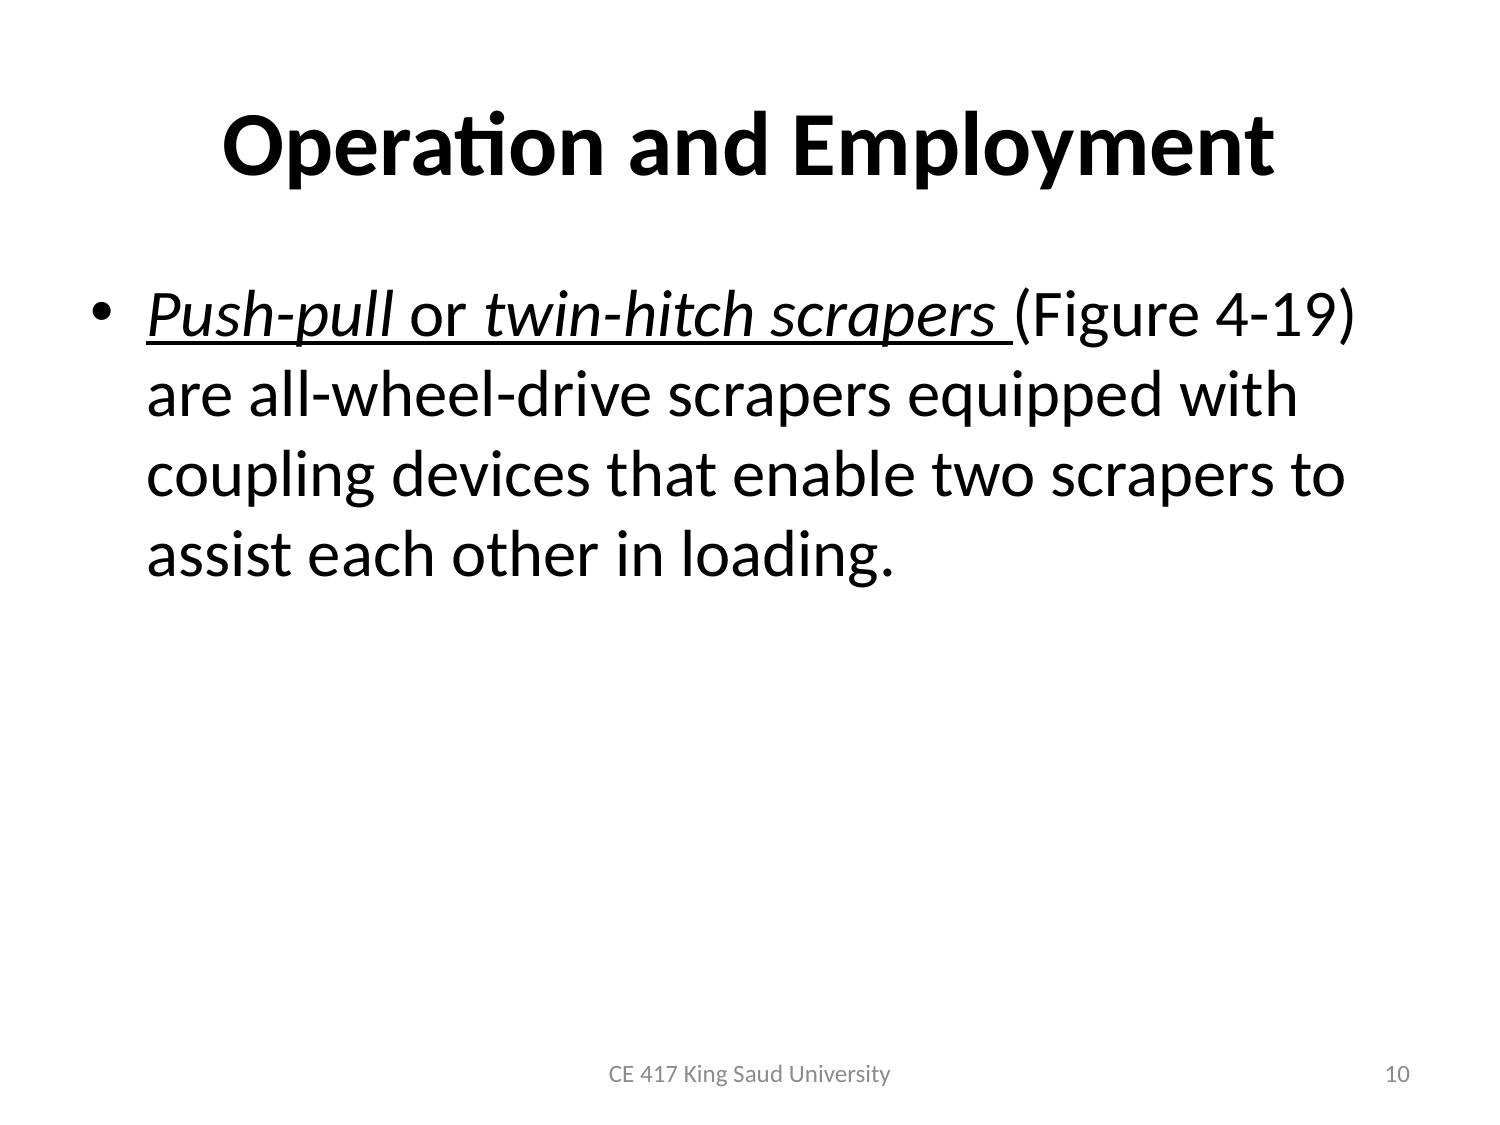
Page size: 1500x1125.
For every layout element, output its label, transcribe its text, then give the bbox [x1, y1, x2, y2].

slide_number 10 [1074, 1042, 1425, 1103]
footer CE 417 King Saud University [512, 1042, 988, 1103]
title Operation and Employment [75, 45, 1425, 233]
list Push-pull or twin-hitch scrapers (Figure 4-19) are all-wheel-drive scrapers equipped with coupling devices that enable two scrapers to assist each other in loading. [75, 262, 1425, 1005]
